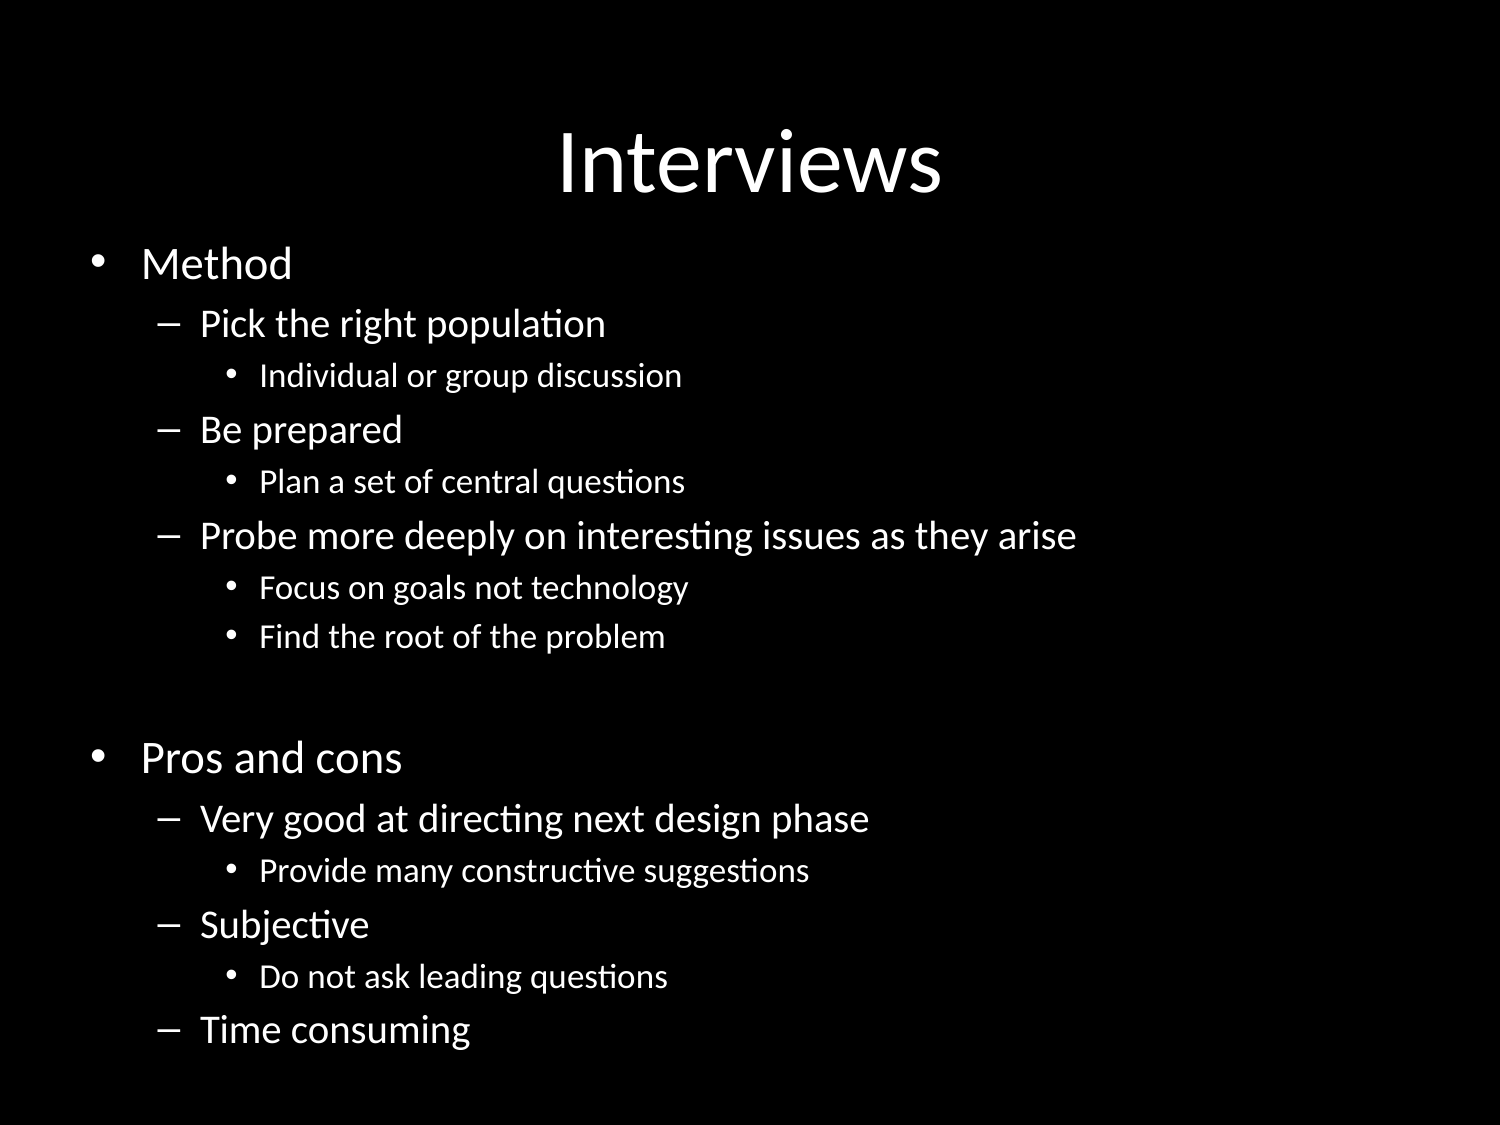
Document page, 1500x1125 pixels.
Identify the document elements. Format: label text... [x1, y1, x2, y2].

list Method Pick the right population Individual or group discussion Be prepared Plan a set of central questions Probe more deeply on interesting issues as they arise Focus on goals not technology Find the root of the problem Pros and cons Very good at directing next design phase Provide many constructive suggestions Subjective Do not ask leading questions Time consuming [75, 224, 1325, 1063]
title Interviews [112, 62, 1388, 250]
